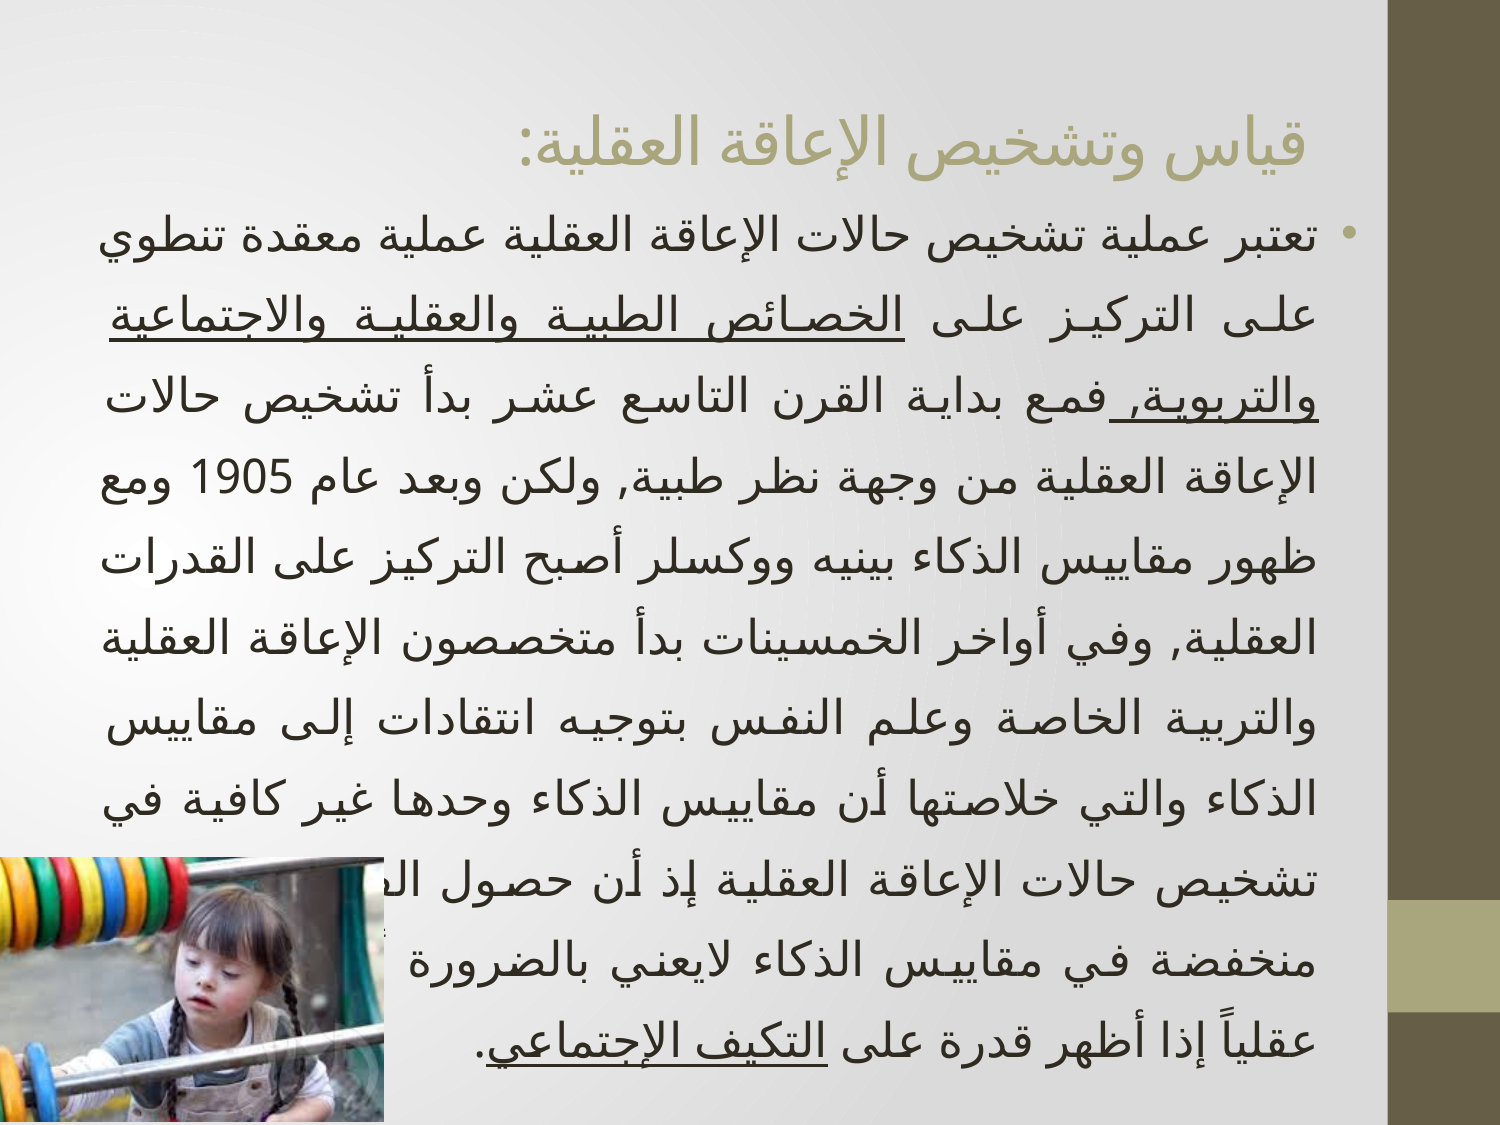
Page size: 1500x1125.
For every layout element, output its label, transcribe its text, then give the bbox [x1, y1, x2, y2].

title قياس وتشخيص الإعاقة العقلية: [75, 45, 1325, 233]
picture [0, 857, 385, 1123]
list تعتبر عملية تشخيص حالات الإعاقة العقلية عملية معقدة تنطوي على التركيز على الخصائص الطبية والعقلية والاجتماعية والتربوية, فمع بداية القرن التاسع عشر بدأ تشخيص حالات الإعاقة العقلية من وجهة نظر طبية, ولكن وبعد عام 1905 ومع ظهور مقاييس الذكاء بينيه ووكسلر أصبح التركيز على القدرات العقلية, وفي أواخر الخمسينات بدأ متخصصون الإعاقة العقلية والتربية الخاصة وعلم النفس بتوجيه انتقادات إلى مقاييس الذكاء والتي خلاصتها أن مقاييس الذكاء وحدها غير كافية في تشخيص حالات الإعاقة العقلية إذ أن حصول الفرد على درجة منخفضة في مقاييس الذكاء لايعني بالضرورة أن الفرد معاق عقلياً إذا أظهر قدرة على التكيف الإجتماعي. [82, 172, 1388, 1090]
